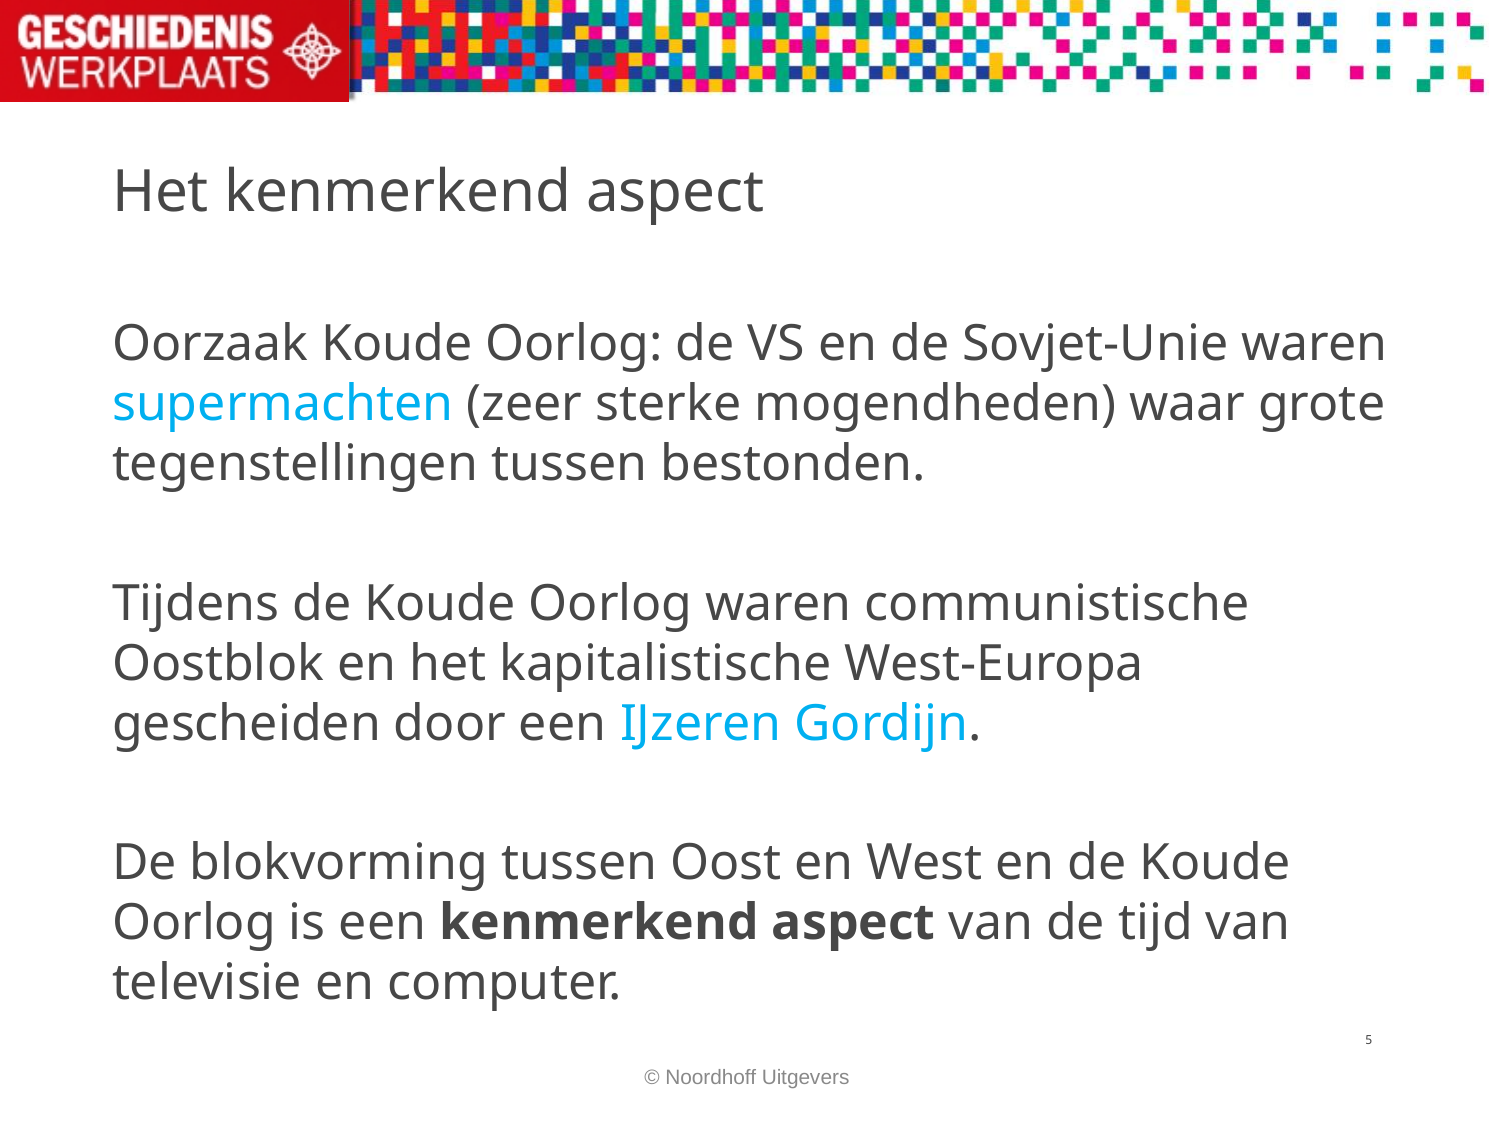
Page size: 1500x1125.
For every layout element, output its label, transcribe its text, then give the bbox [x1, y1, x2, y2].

text_box © Noordhoff Uitgevers [512, 1045, 988, 1106]
slide_number 5 [1325, 1025, 1388, 1063]
list Oorzaak Koude Oorlog: de VS en de Sovjet-Unie waren supermachten (zeer sterke mogendheden) waar grote tegenstellingen tussen bestonden. Tijdens de Koude Oorlog waren communistische Oostblok en het kapitalistische West-Europa gescheiden door een IJzeren Gordijn. De blokvorming tussen Oost en West en de Koude Oorlog is een kenmerkend aspect van de tijd van televisie en computer. [112, 302, 1409, 988]
picture [0, 0, 1500, 1125]
title Het kenmerkend aspect [112, 145, 1401, 256]
